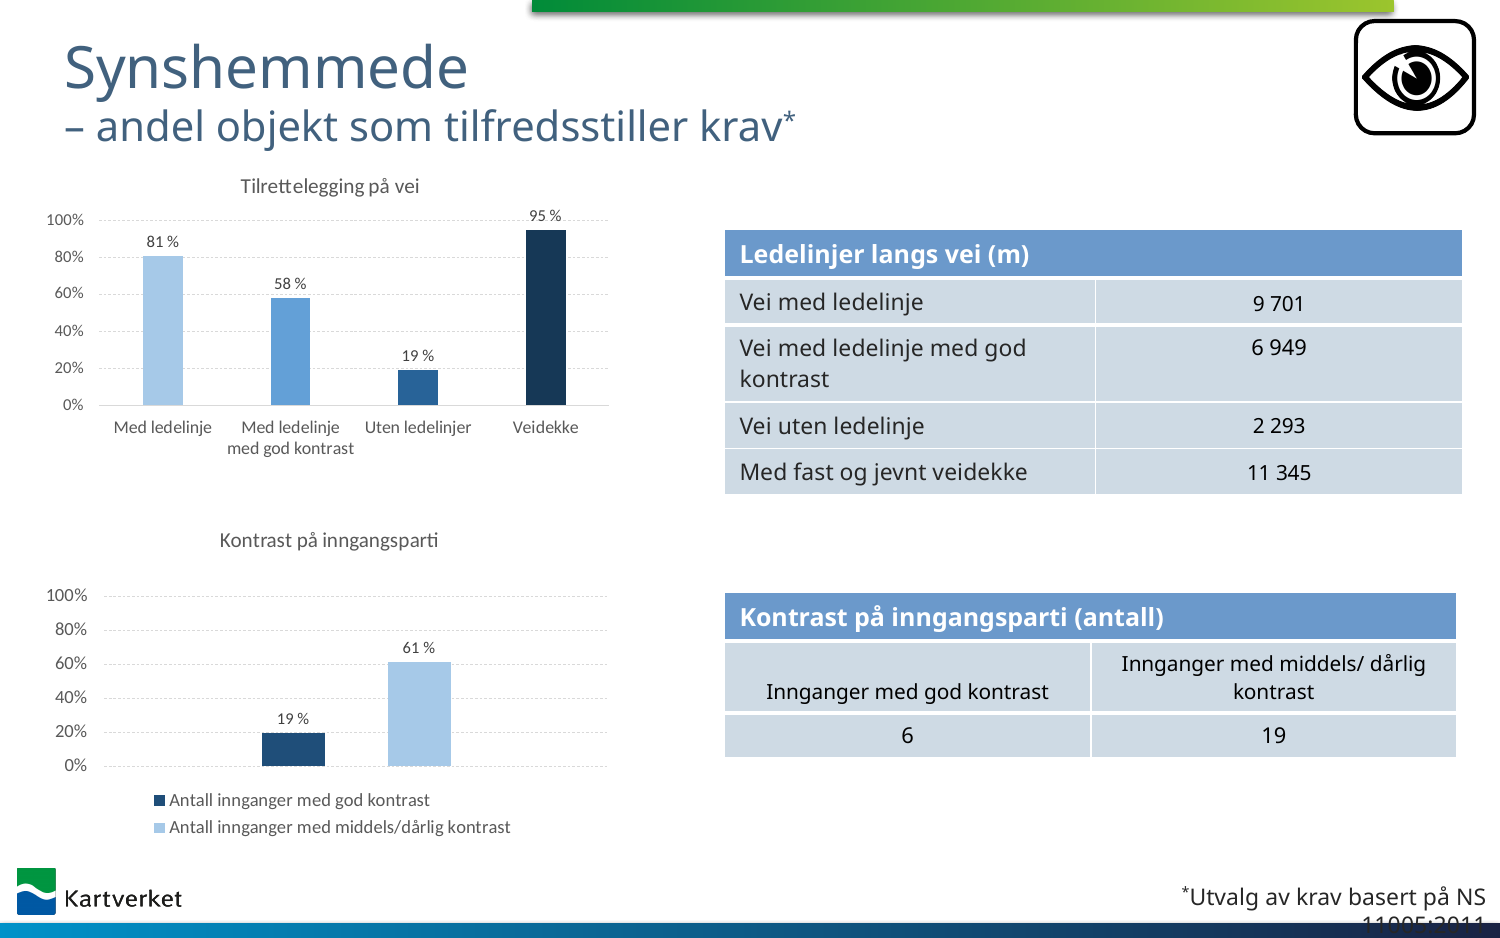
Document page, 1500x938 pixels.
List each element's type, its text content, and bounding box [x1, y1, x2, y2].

table_cell 6 949 [1096, 327, 1462, 401]
table_cell Vei med ledelinje [725, 280, 1095, 323]
table_cell 11 345 [1096, 449, 1462, 494]
table_cell 9 701 [1096, 280, 1462, 323]
text_box Synshemmede – andel objekt som tilfredsstiller krav* [49, 24, 1431, 158]
table_header Ledelinjer langs vei (m) [725, 230, 1462, 276]
table_cell 19 [1092, 715, 1456, 757]
table_cell Innganger med middels/ dårlig kontrast [1092, 643, 1456, 711]
picture [41, 520, 618, 846]
picture [41, 166, 619, 492]
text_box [1355, 20, 1475, 134]
table_cell 2 293 [1096, 403, 1462, 448]
table_cell Vei uten ledelinje [725, 403, 1095, 448]
table_cell Innganger med god kontrast [725, 643, 1090, 711]
table_cell Vei med ledelinje med god kontrast [725, 327, 1095, 401]
table_cell 6 [725, 715, 1090, 757]
table_cell Med fast og jevnt veidekke [725, 449, 1095, 494]
table_header Kontrast på inngangsparti (antall) [725, 593, 1456, 639]
text_box *Utvalg av krav basert på NS 11005:2011 [1068, 873, 1500, 938]
